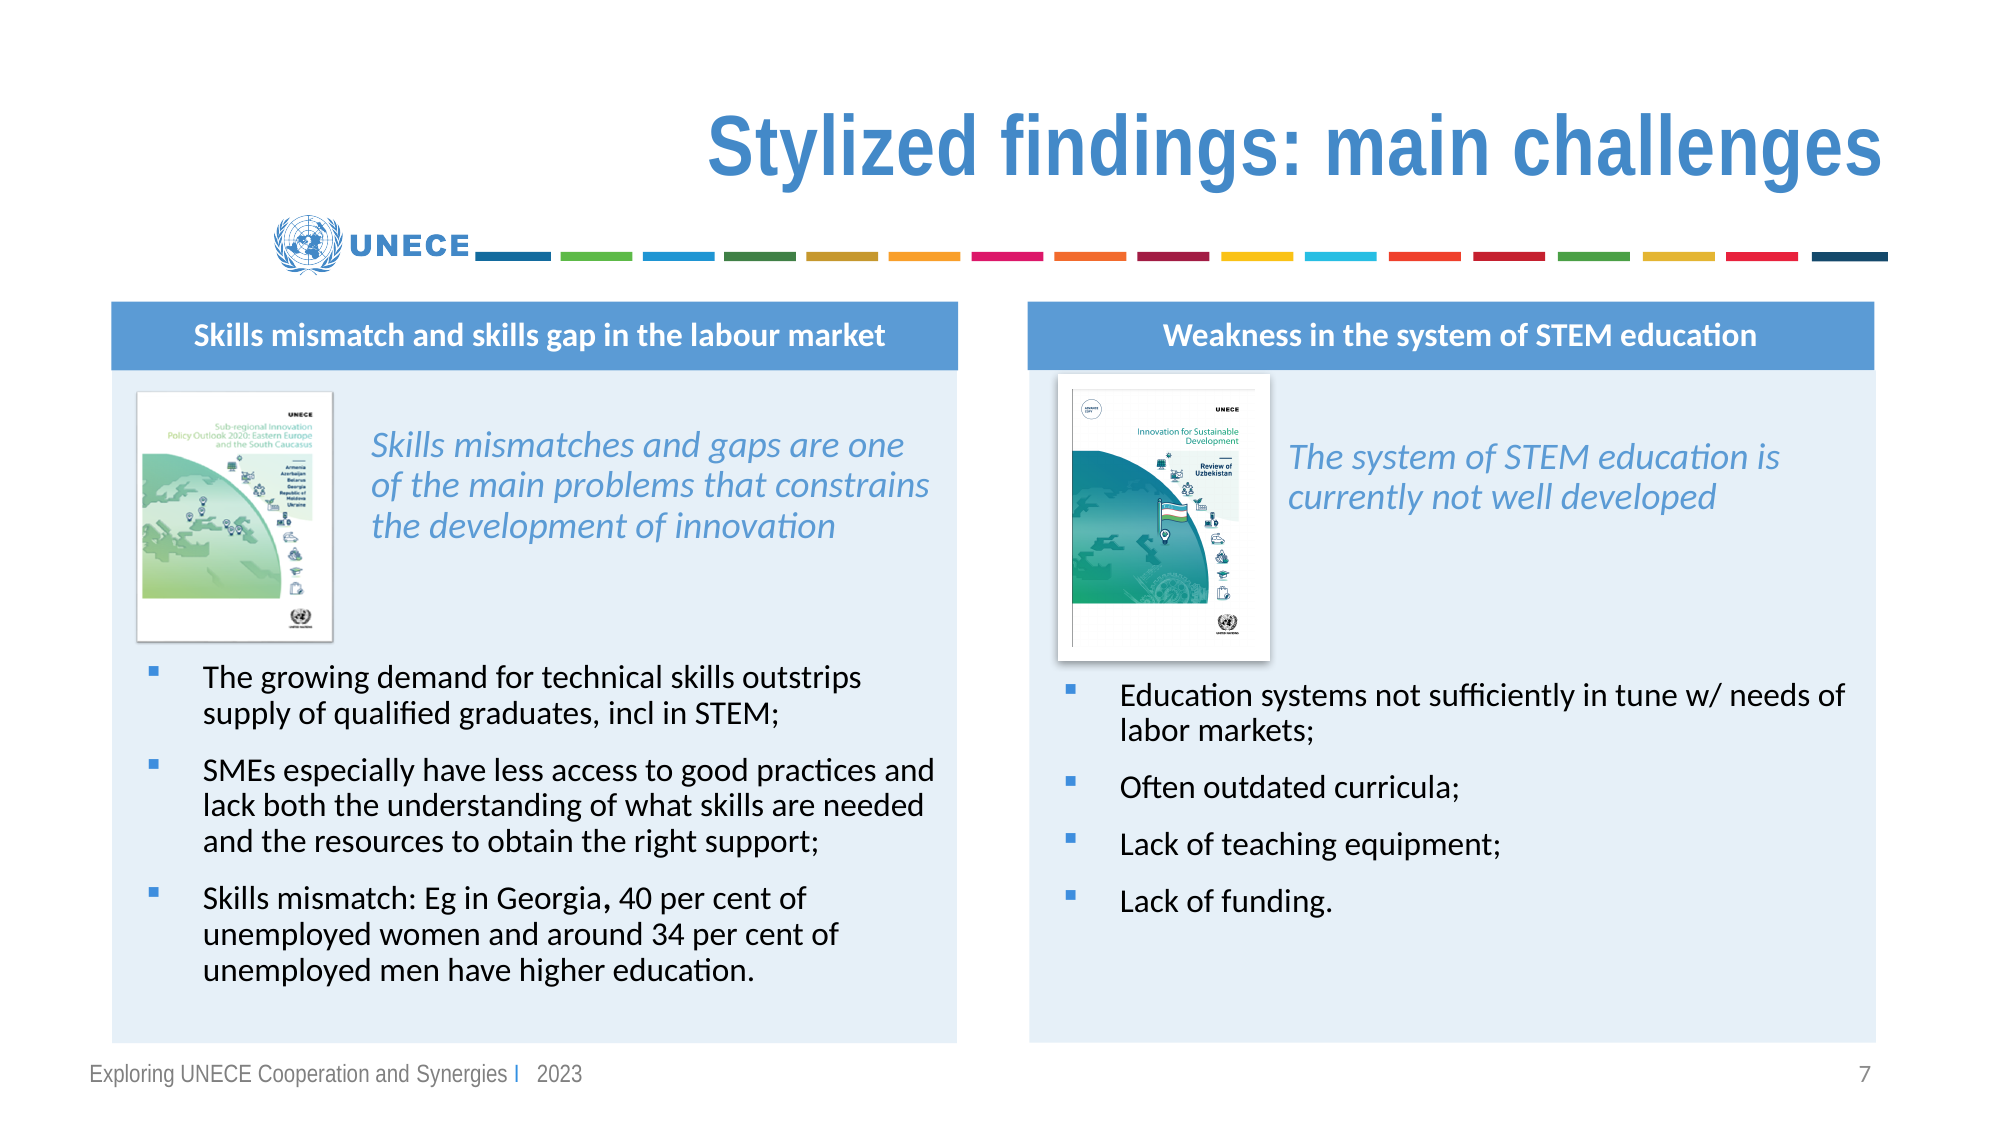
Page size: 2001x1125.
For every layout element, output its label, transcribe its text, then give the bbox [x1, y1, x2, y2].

slide_number 7 [1744, 1042, 1887, 1103]
list Skills mismatches and gaps are one of the main problems that constrains the development of innovation The growing demand for technical skills outstrips supply of qualified graduates, incl in STEM; SMEs especially have less access to good practices and lack both the understanding of what skills are needed and the resources to obtain the right support; Skills mismatch: Eg in Georgia, 40 per cent of unemployed women and around 34 per cent of unemployed men have higher education. [112, 371, 957, 1044]
text_box Skills mismatch and skills gap in the labour market [111, 301, 959, 371]
picture [267, 223, 469, 287]
text_box The system of STEM education is currently not well developed Education systems not sufficiently in tune w/ needs of labor markets; Often outdated curricula; Lack of teaching equipment; Lack of funding. [1029, 370, 1876, 1043]
picture [132, 388, 337, 647]
text_box Weakness in the system of STEM education [1027, 301, 1875, 371]
picture [1072, 388, 1256, 647]
text_box Stylized findings: main challenges [153, 60, 1903, 223]
